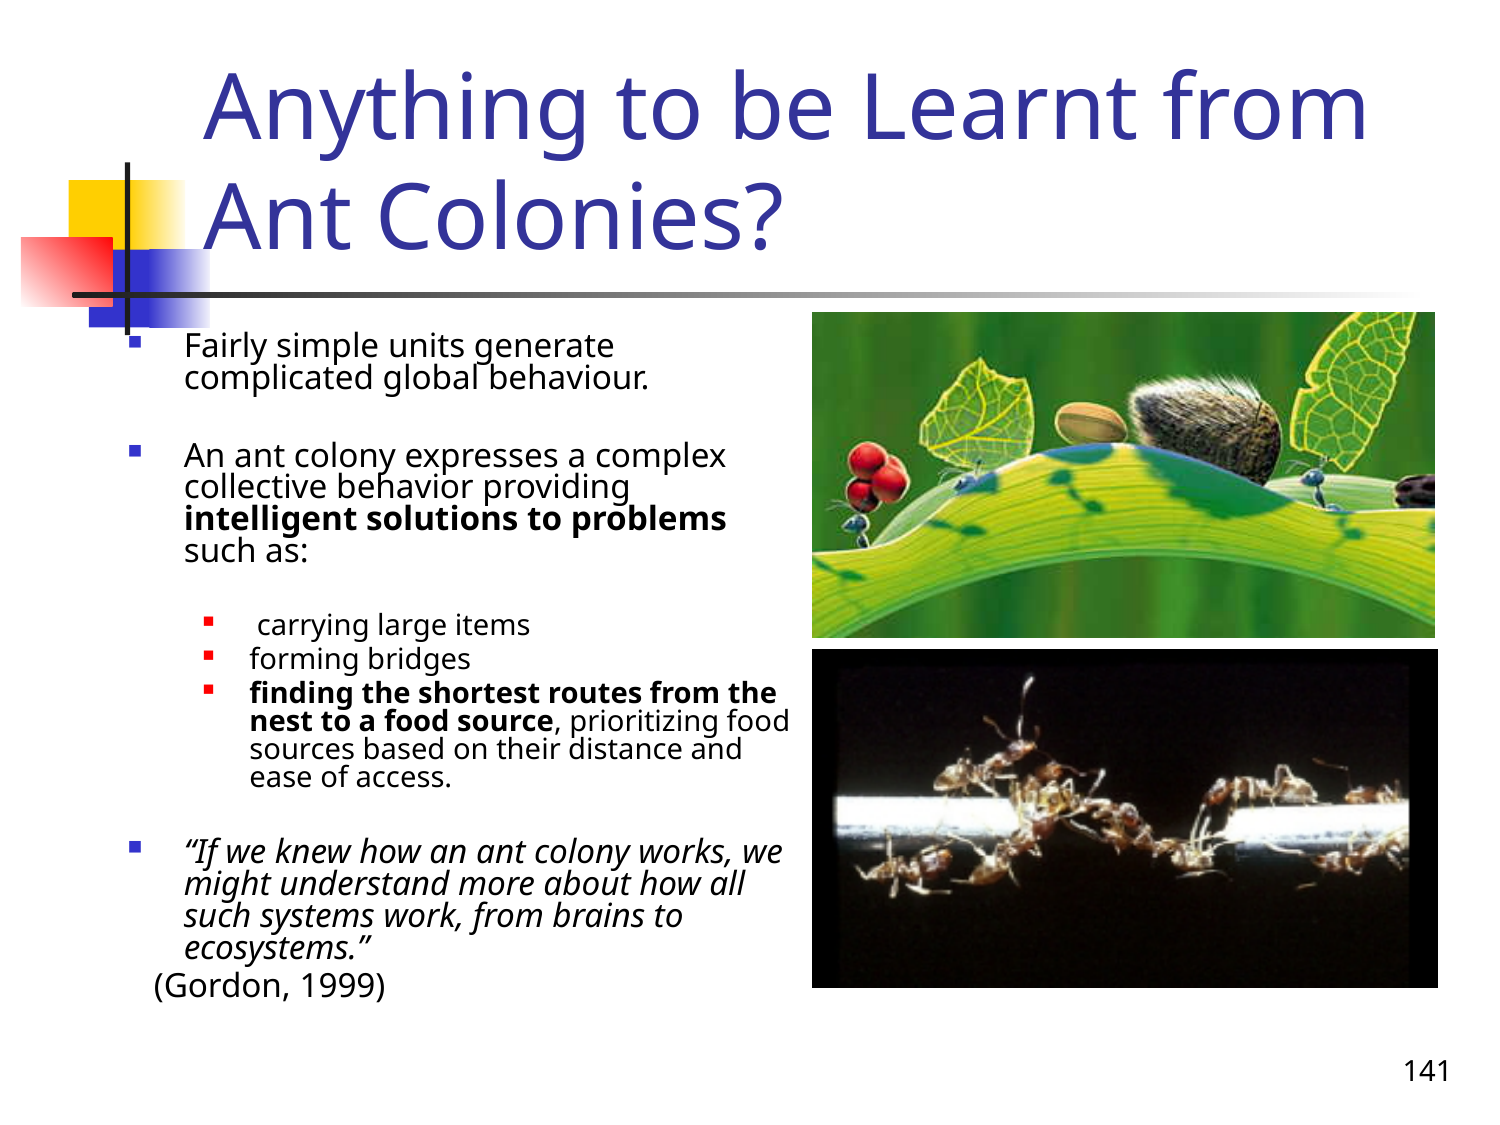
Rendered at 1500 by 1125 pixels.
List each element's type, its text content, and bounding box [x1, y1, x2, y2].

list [812, 312, 1435, 638]
list Fairly simple units generate complicated global behaviour. An ant colony expresses a complex collective behavior providing intelligent solutions to problems such as: carrying large items forming bridges finding the shortest routes from the nest to a food source, prioritizing food sources based on their distance and ease of access. “If we knew how an ant colony works, we might understand more about how all such systems work, from brains to ecosystems.” (Gordon, 1999) [112, 324, 813, 1088]
slide_number 141 [1154, 1023, 1468, 1100]
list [812, 649, 1438, 988]
title Anything to be Learnt from Ant Colonies? [188, 34, 1468, 276]
